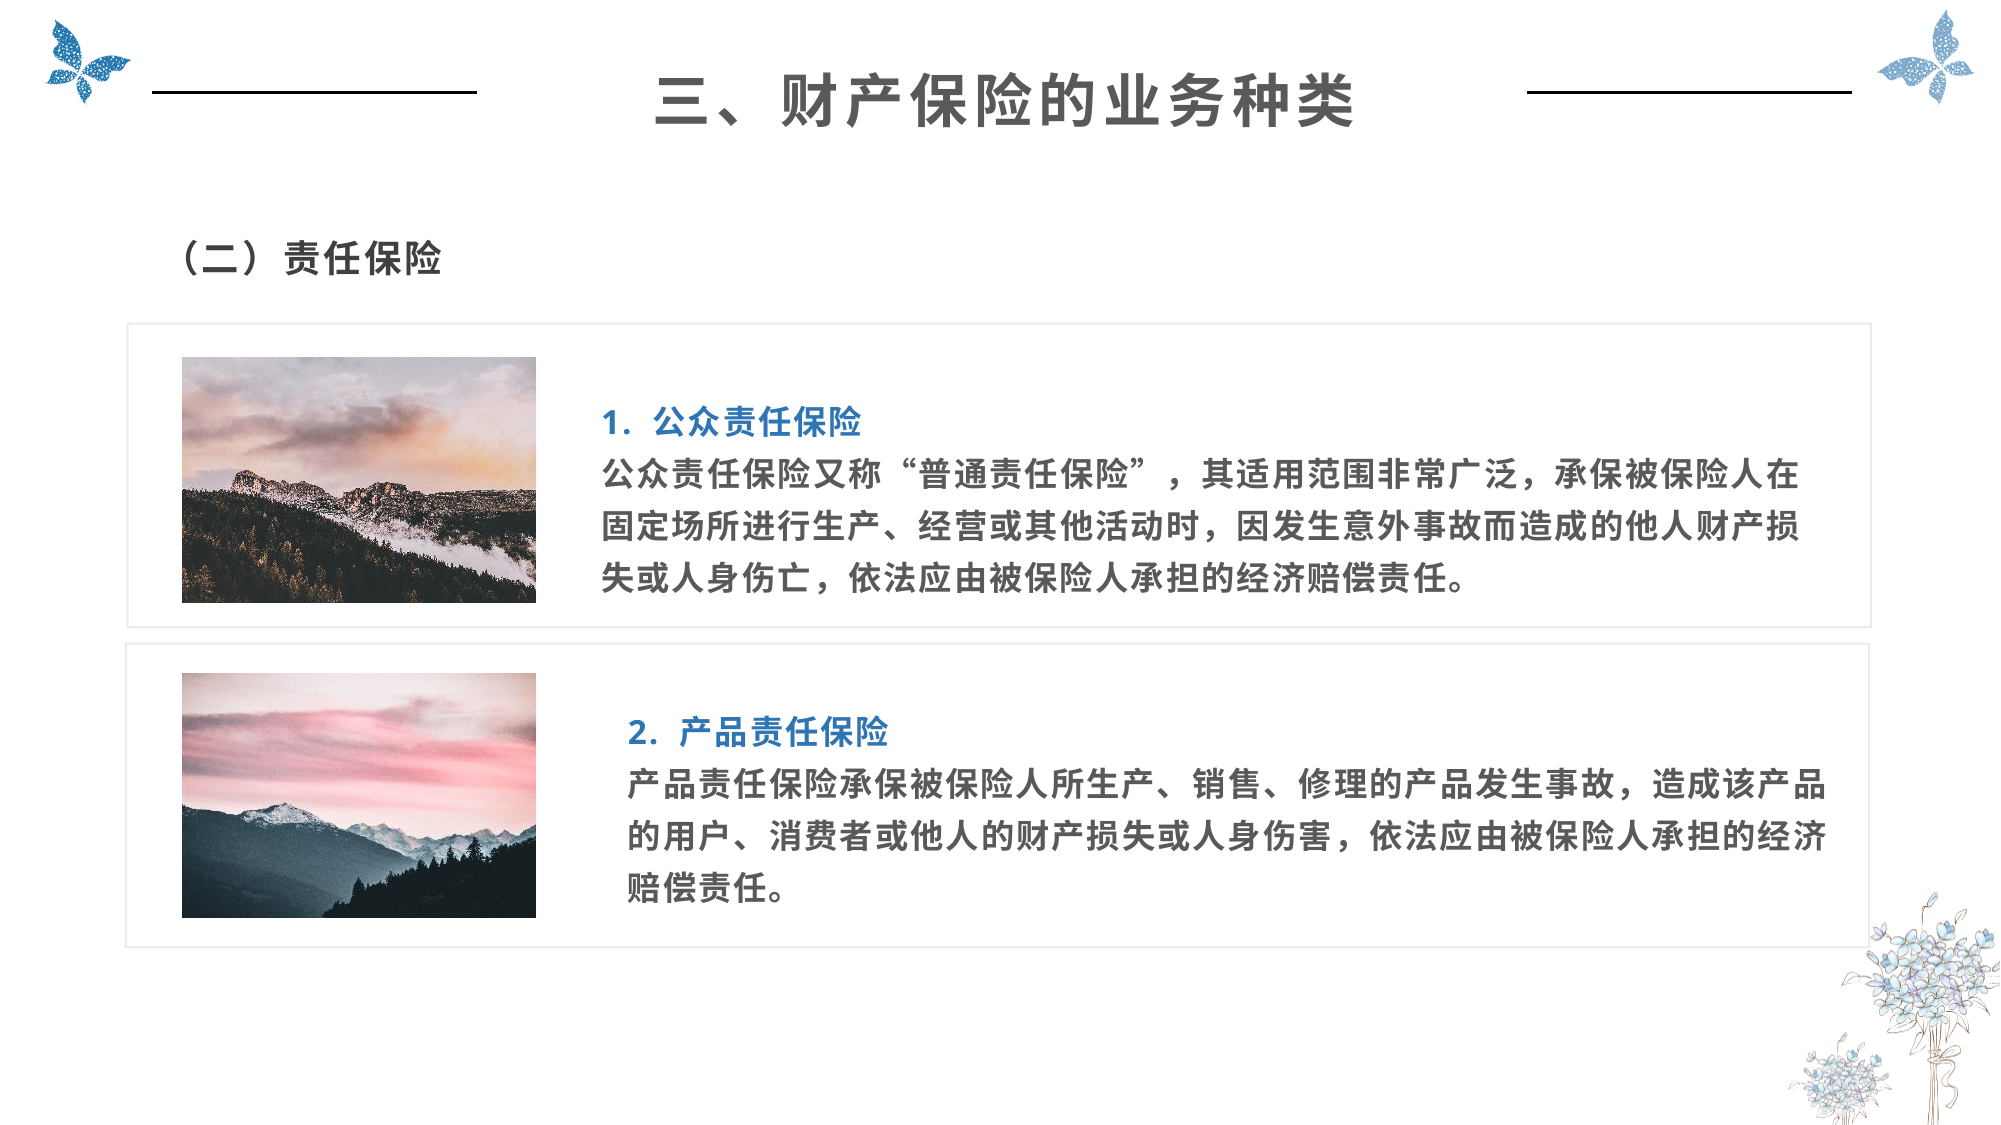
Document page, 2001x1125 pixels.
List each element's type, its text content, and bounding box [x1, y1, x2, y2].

picture [1788, 892, 2000, 1125]
picture [181, 673, 537, 918]
text_box [127, 323, 1872, 628]
text_box （二）责任保险 [149, 206, 1660, 286]
picture [181, 357, 537, 603]
text_box [125, 643, 1870, 948]
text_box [151, 55, 1852, 142]
text_box 2. 产品责任保险 产品责任保险承保被保险人所生产、销售、修理的产品发生事故，造成该产品 的用户、消费者或他人的财产损失或人身伤害，依法应由被保险人承担的经济赔偿责任。 [613, 692, 1852, 915]
text_box 1. 公众责任保险 公众责任保险又称“普通责任保险”，其适用范围非常广泛，承保被保险人在固定场所进行生产、经营或其他活动时，因发生意外事故而造成的他人财产损失或人身伤亡，依法应由被保险人承担的经济赔偿责任。 [586, 381, 1825, 605]
